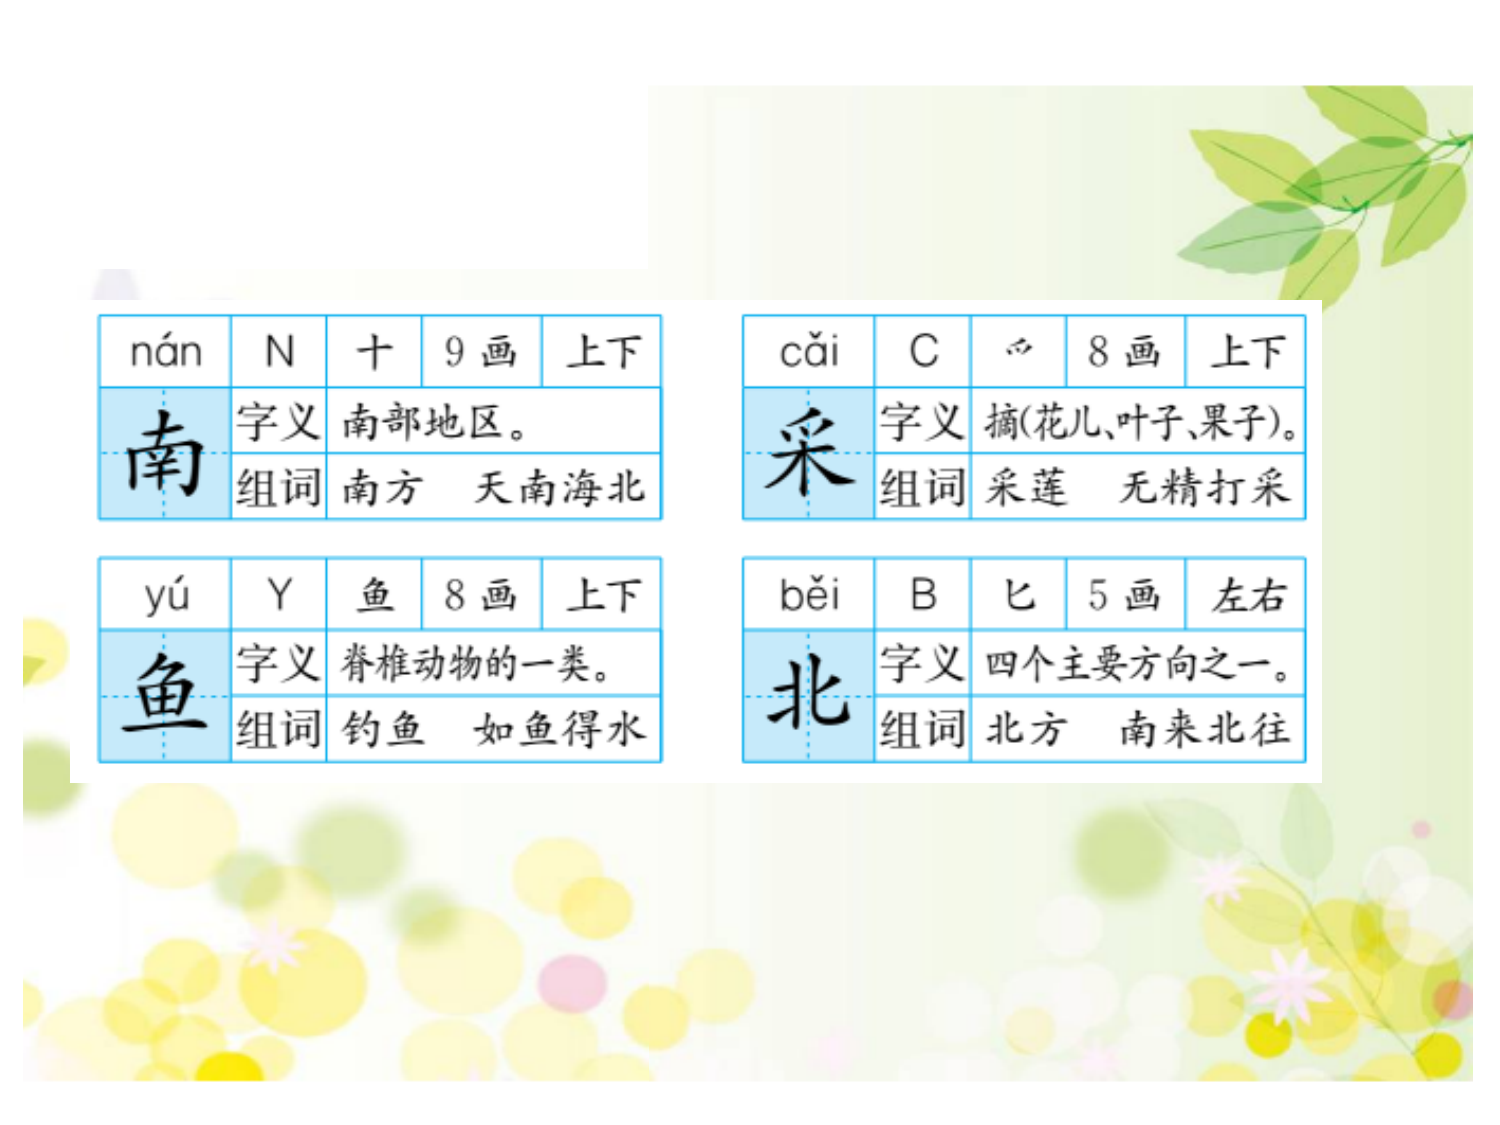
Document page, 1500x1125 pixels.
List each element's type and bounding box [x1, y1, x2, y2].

picture [23, 84, 1473, 1093]
